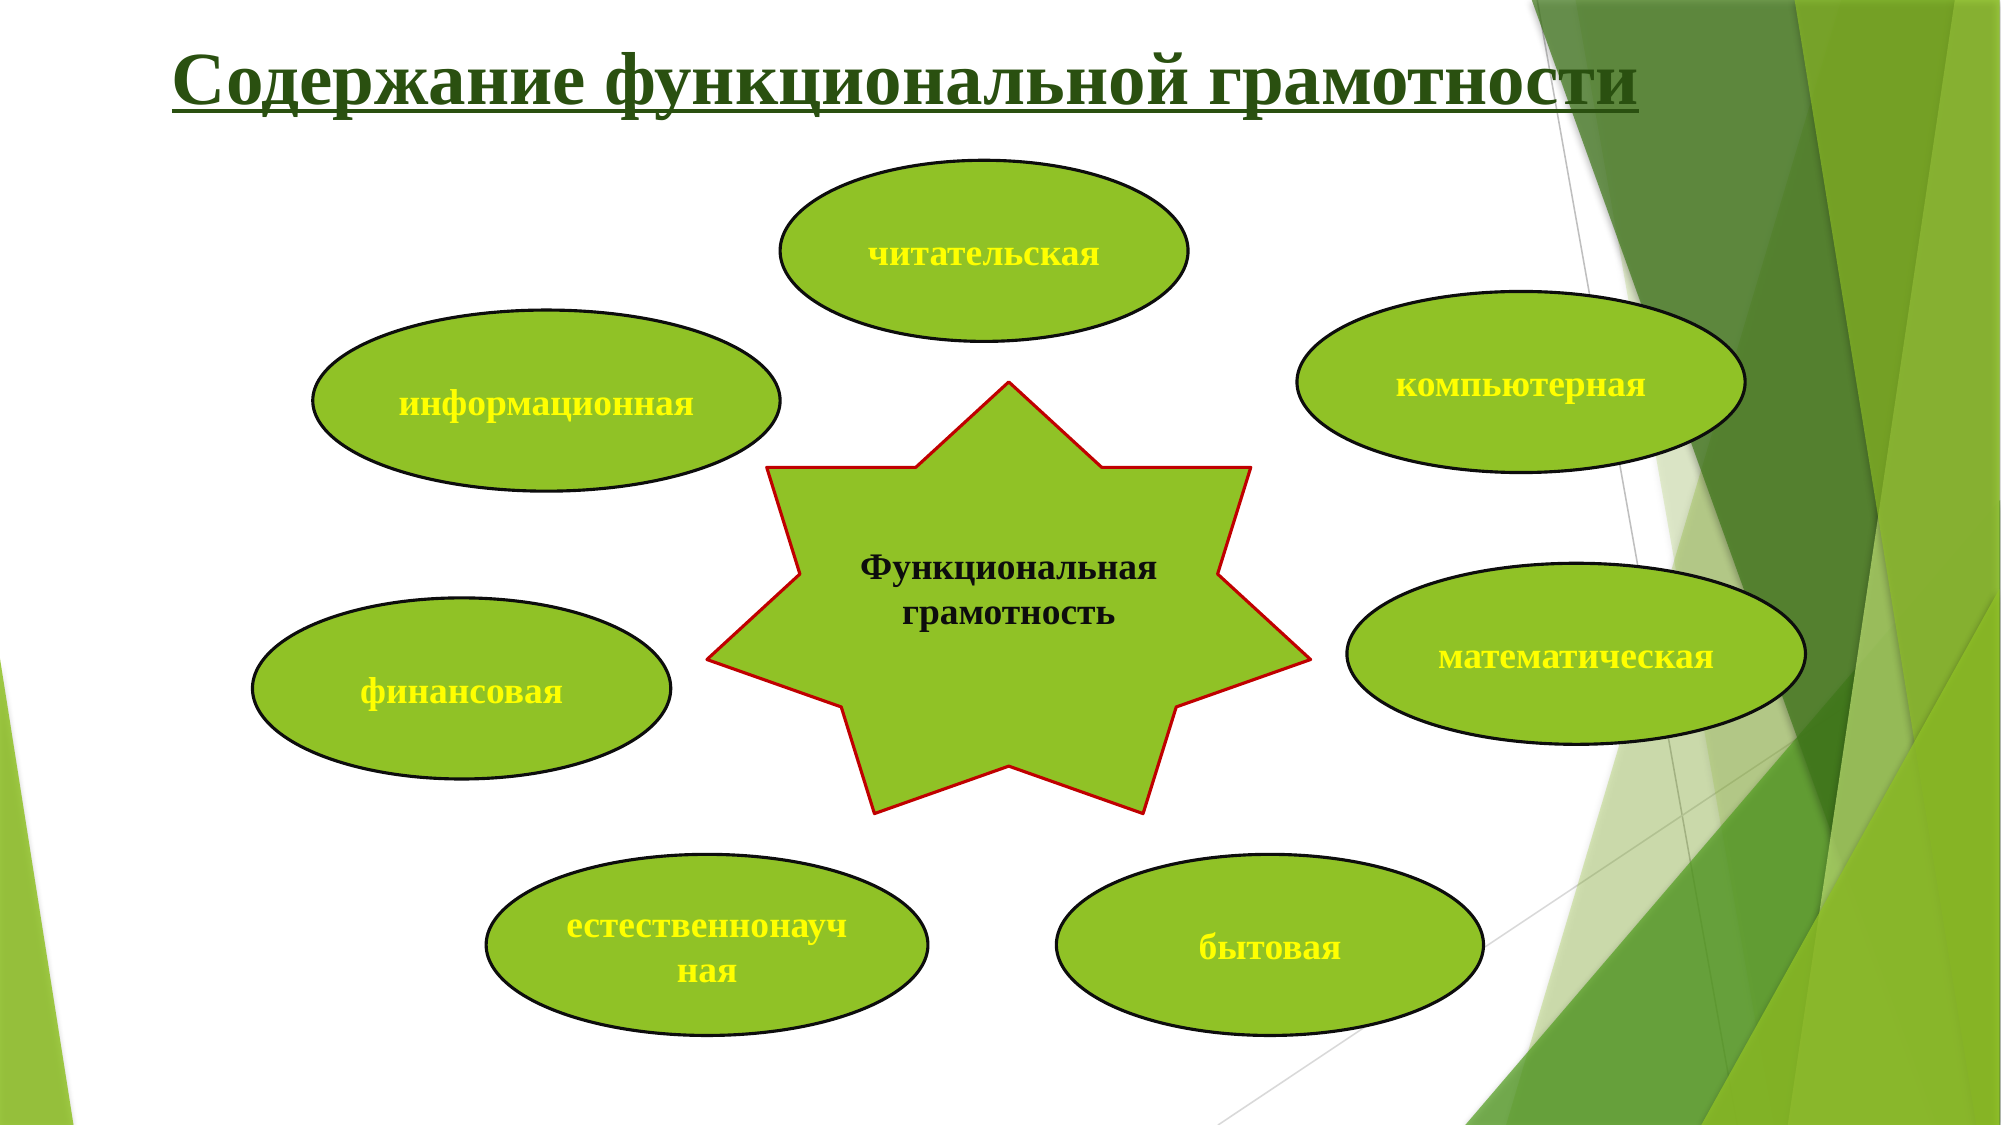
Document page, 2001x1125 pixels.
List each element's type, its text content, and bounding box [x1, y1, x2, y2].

text_box информационная [311, 308, 782, 493]
text_box естественнонаучная [484, 852, 930, 1038]
text_box Содержание функциональной грамотности [66, 21, 1746, 127]
text_box финансовая [250, 596, 673, 781]
text_box бытовая [1054, 852, 1486, 1038]
text_box математическая [1345, 561, 1808, 746]
text_box читательская [778, 158, 1190, 343]
text_box Функциональная грамотность [705, 380, 1313, 816]
text_box компьютерная [1295, 289, 1747, 475]
